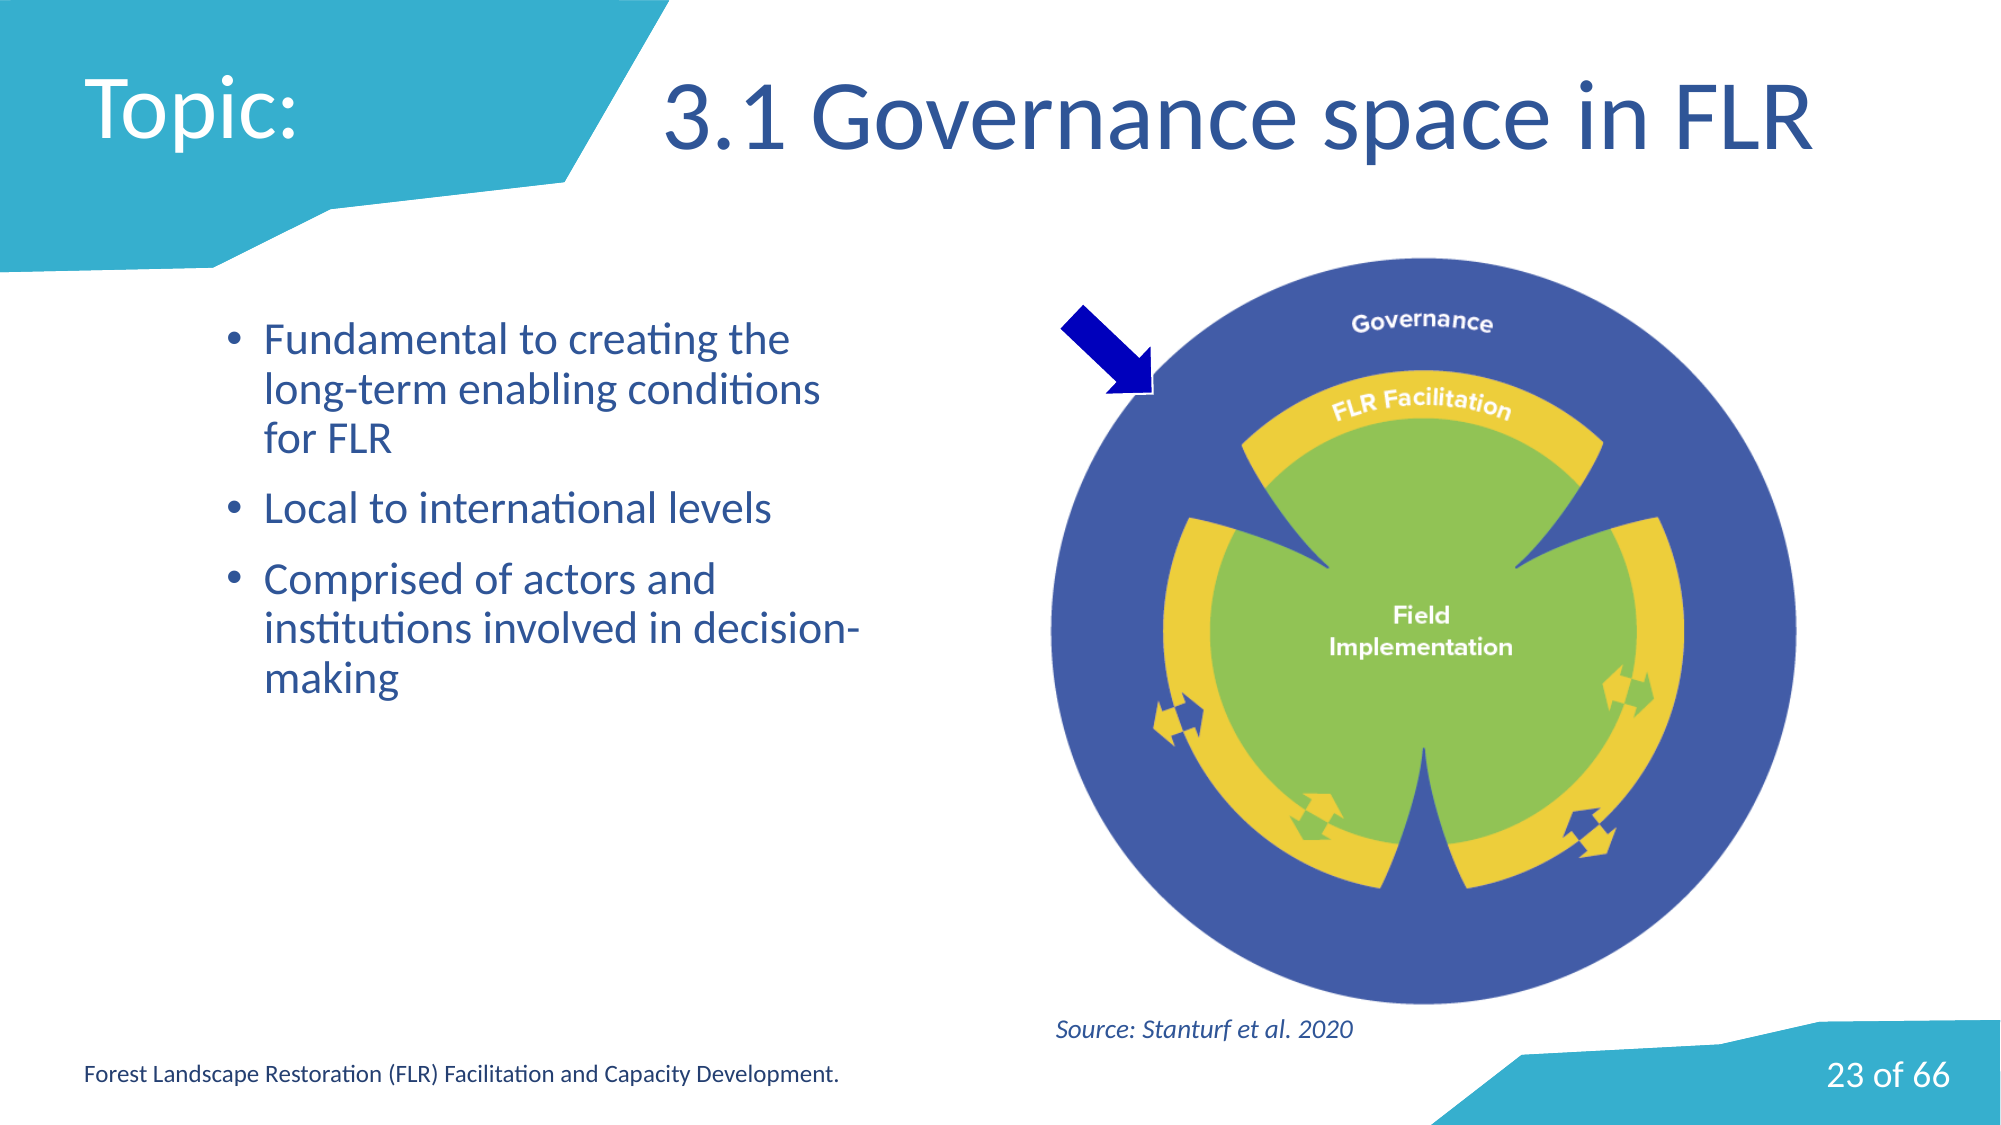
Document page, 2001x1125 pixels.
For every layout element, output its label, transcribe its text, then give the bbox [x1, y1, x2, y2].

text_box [1040, 244, 1809, 1053]
footer Forest Landscape Restoration (FLR) Facilitation and Capacity Development. [69, 1042, 1270, 1103]
list Fundamental to creating the long-term enabling conditions for FLR Local to international levels Comprised of actors and institutions involved in decision-making [211, 307, 900, 1022]
slide_number 23 of 66 [1759, 1042, 1966, 1103]
title Topic: [69, 0, 765, 218]
text_box 3.1 Governance space in FLR [646, 42, 1937, 178]
text_box Image caption Photo: [image source information] [34, 1040, 897, 1106]
